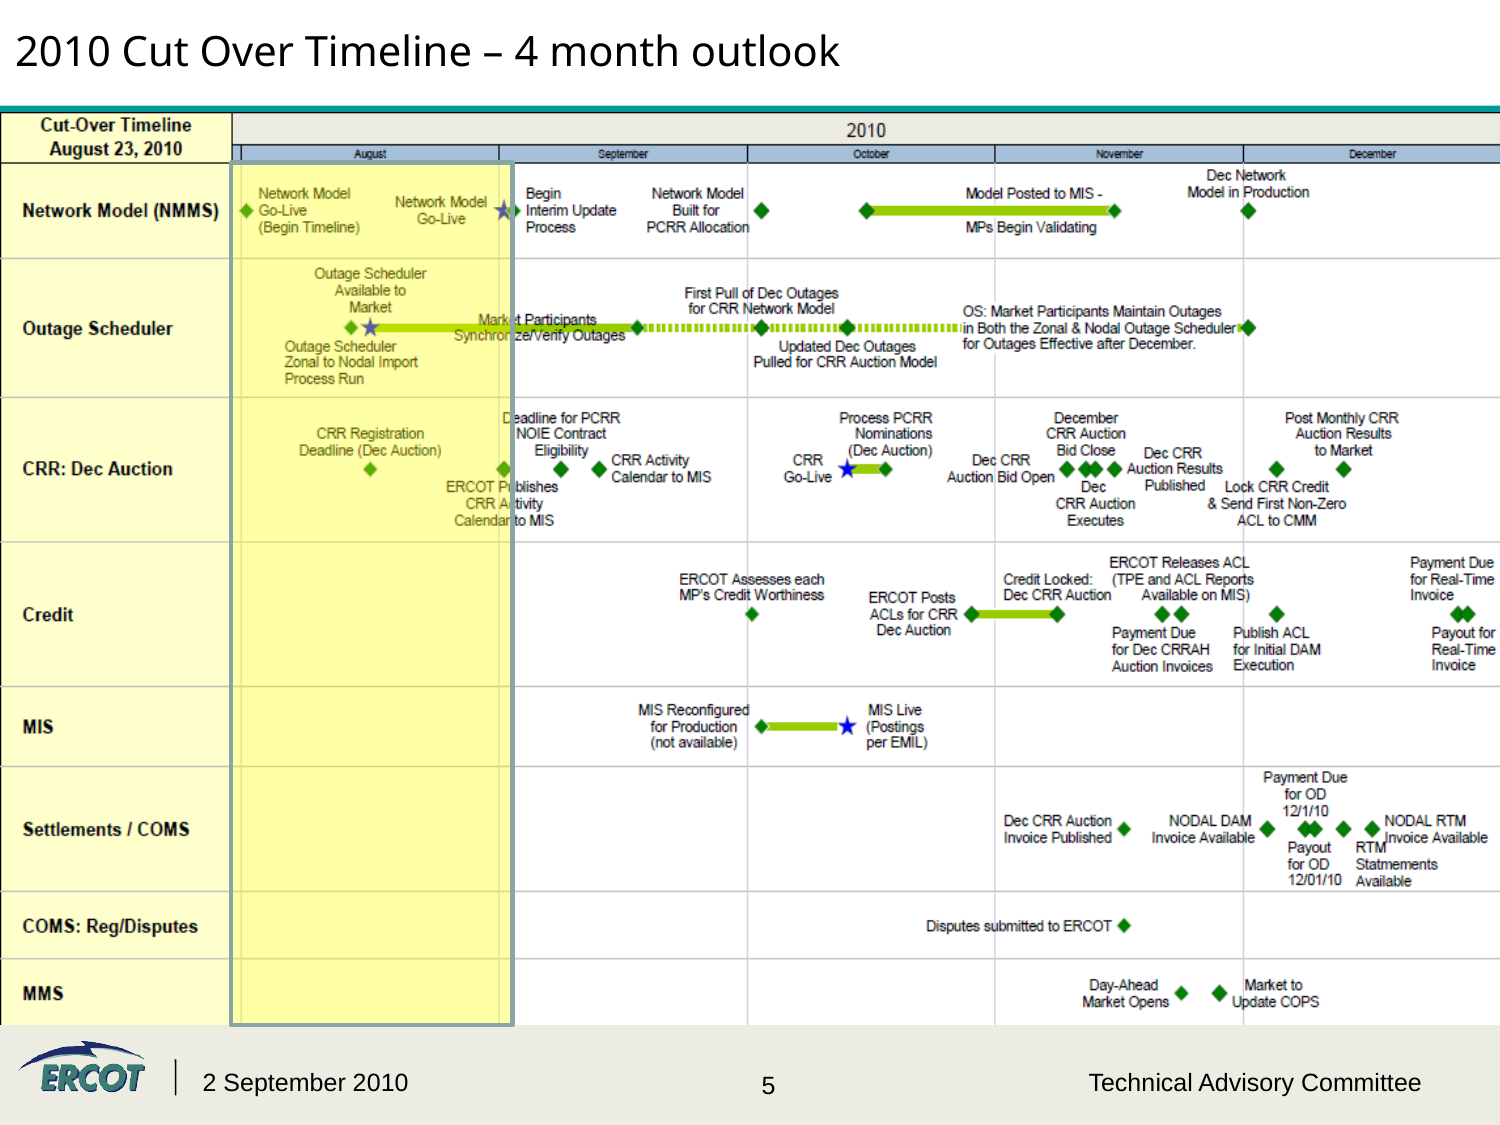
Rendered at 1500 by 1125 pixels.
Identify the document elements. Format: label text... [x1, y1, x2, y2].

picture [10, 1031, 151, 1111]
text_box 2010 Cut Over Timeline – 4 month outlook [0, 0, 1500, 100]
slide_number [187, 1059, 538, 1125]
footer Technical Advisory Committee [999, 1059, 1438, 1125]
picture [0, 112, 1500, 1026]
